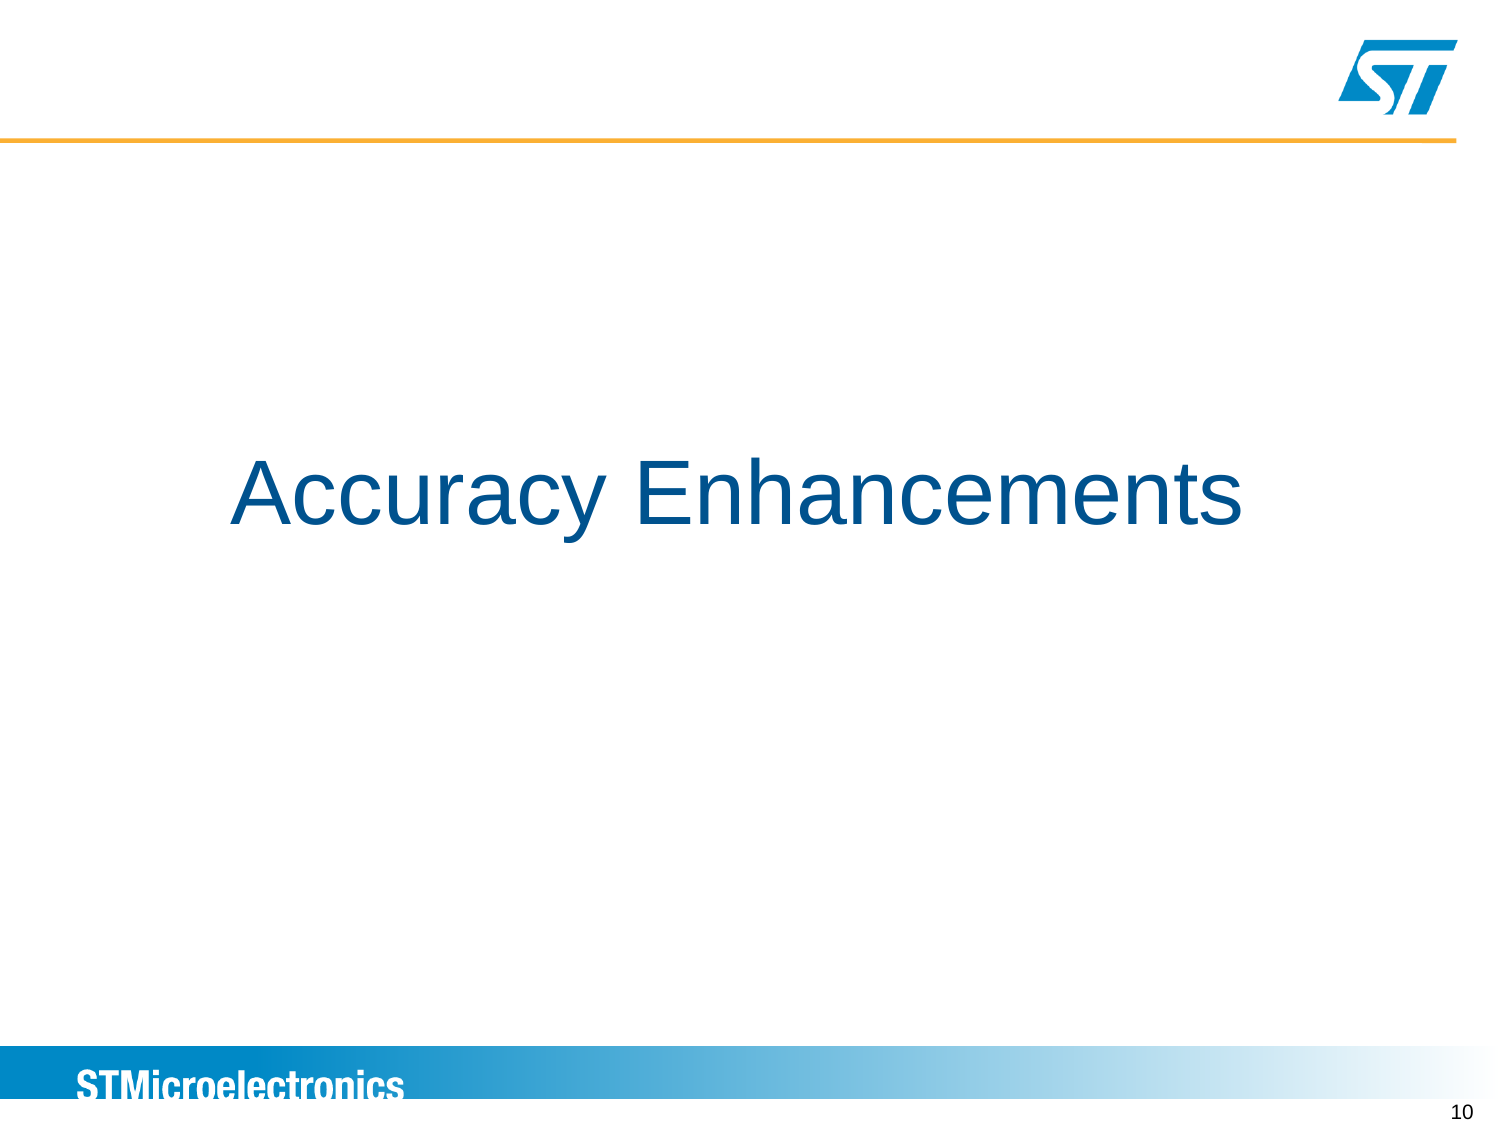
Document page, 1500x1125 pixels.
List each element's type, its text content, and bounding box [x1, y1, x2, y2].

picture [0, 1046, 1500, 1101]
list Accuracy Enhancements [57, 424, 1421, 538]
picture [1328, 37, 1462, 117]
slide_number 10 [1413, 1086, 1489, 1125]
